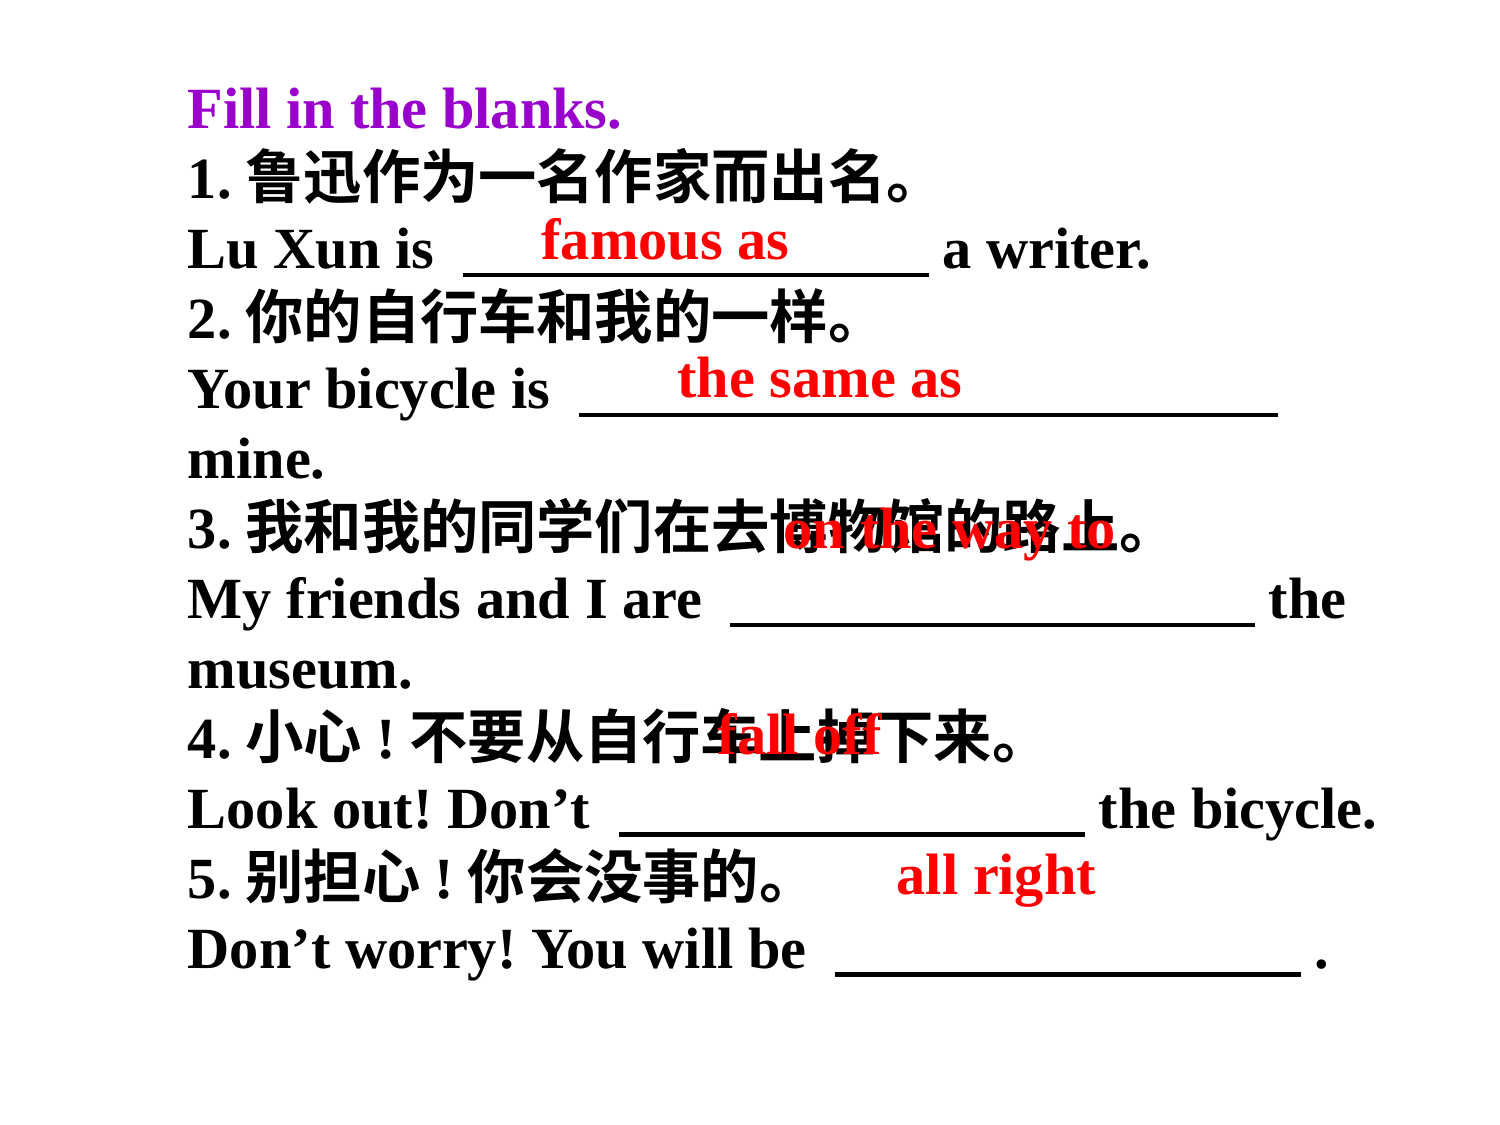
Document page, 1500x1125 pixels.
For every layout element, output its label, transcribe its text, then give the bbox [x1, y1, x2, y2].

text_box the same as [662, 331, 1050, 417]
text_box Fill in the blanks. 1.鲁迅作为一名作家而出名。 Lu Xun is a writer. 2.你的自行车和我的一样。 Your bicycle is mine. 3.我和我的同学们在去博物馆的路上。 My friends and I are the museum. 4.小心!不要从自行车上掉下来。 Look out! Don’t the bicycle. 5.别担心!你会没事的。 Don’t worry! You will be . [173, 62, 1427, 1058]
text_box fall off [702, 688, 897, 774]
text_box all right [881, 829, 1112, 915]
text_box famous as [526, 193, 805, 279]
text_box on the way to [768, 482, 1131, 568]
